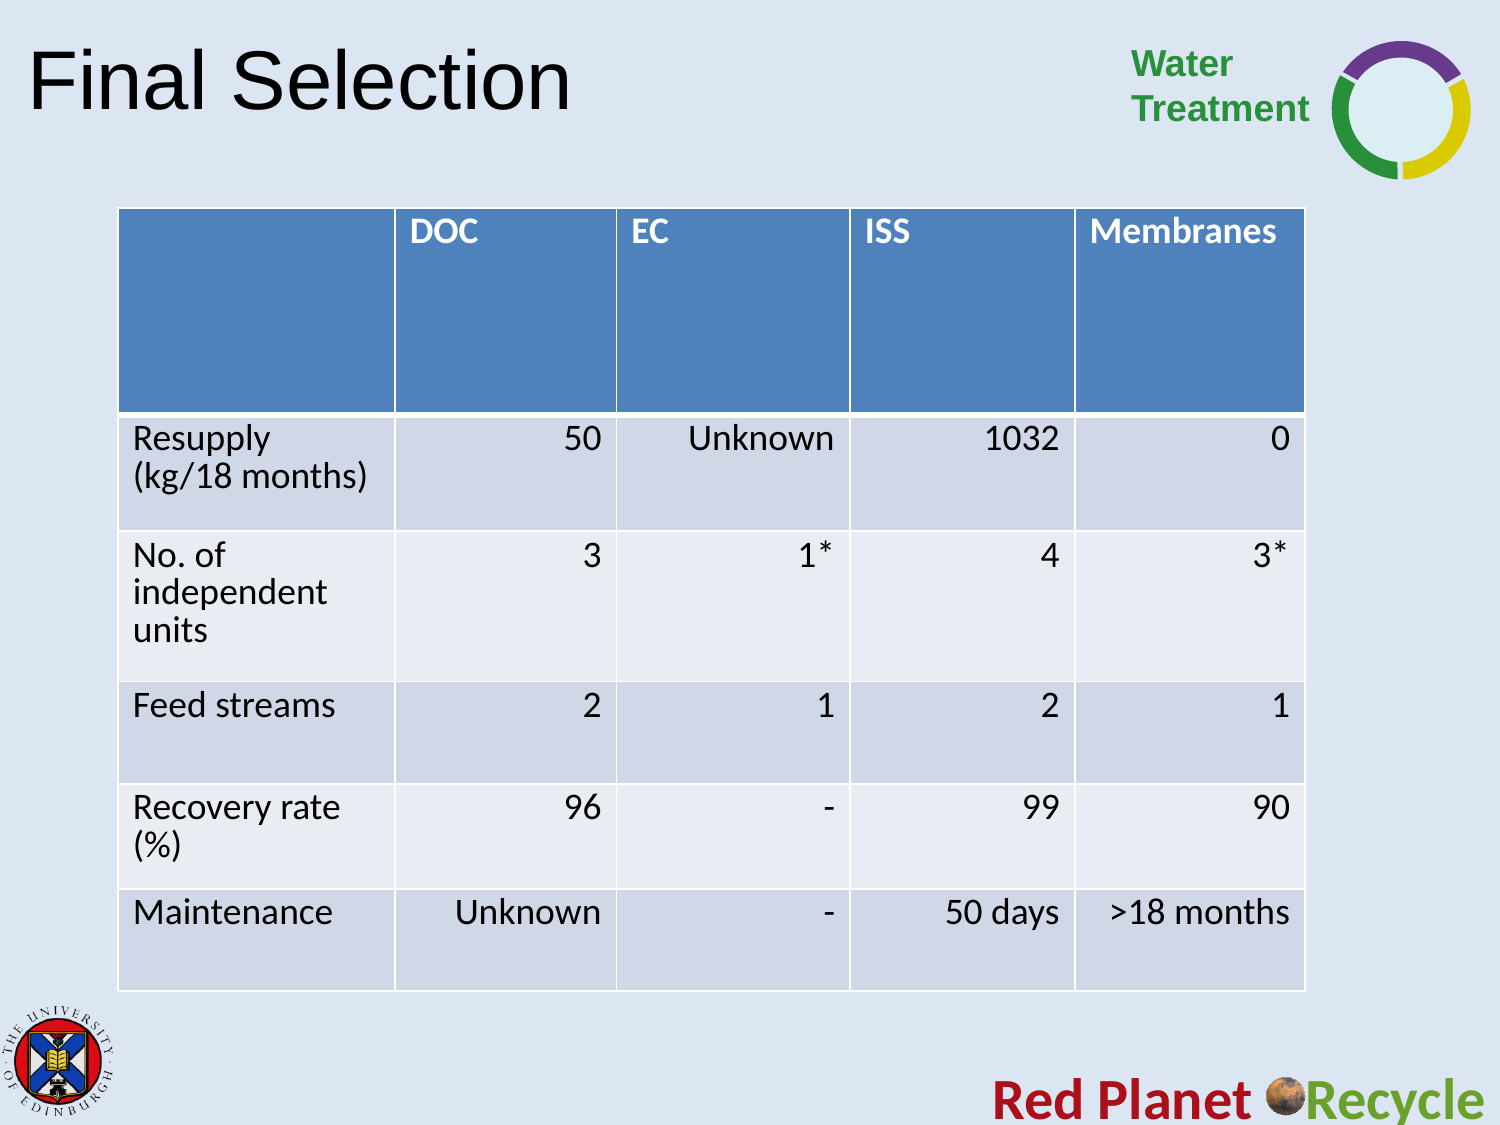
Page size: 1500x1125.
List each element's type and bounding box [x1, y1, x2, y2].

list [0, 0, 1500, 1009]
text_box [1115, 30, 1483, 190]
text_box [2, 1005, 1500, 1125]
